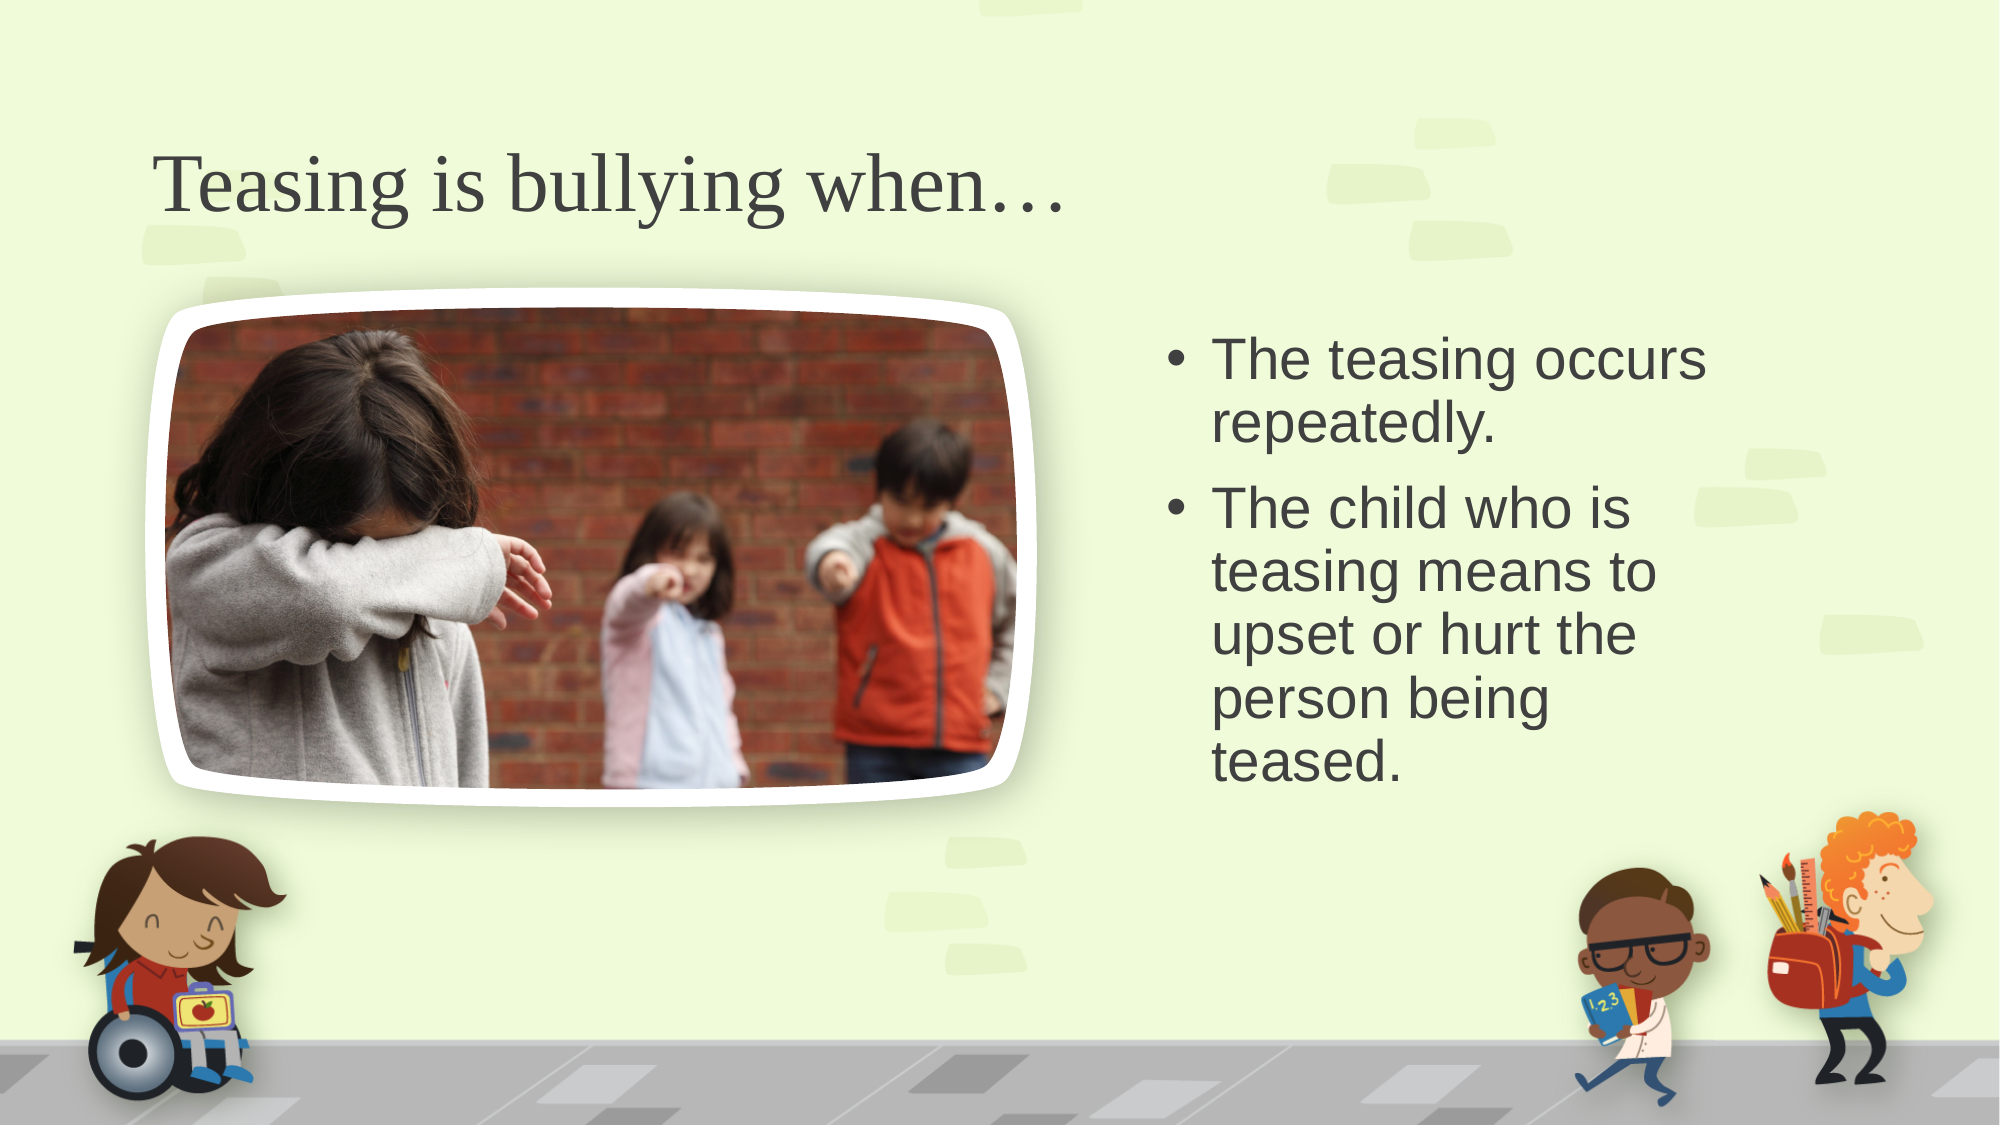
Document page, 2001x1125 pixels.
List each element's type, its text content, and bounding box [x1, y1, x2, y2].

title Teasing is bullying when… [137, 59, 1750, 238]
picture [0, 0, 2000, 1125]
list The teasing occurs repeatedly. The child who is teasing means to upset or hurt the person being teased. [1151, 321, 1752, 804]
